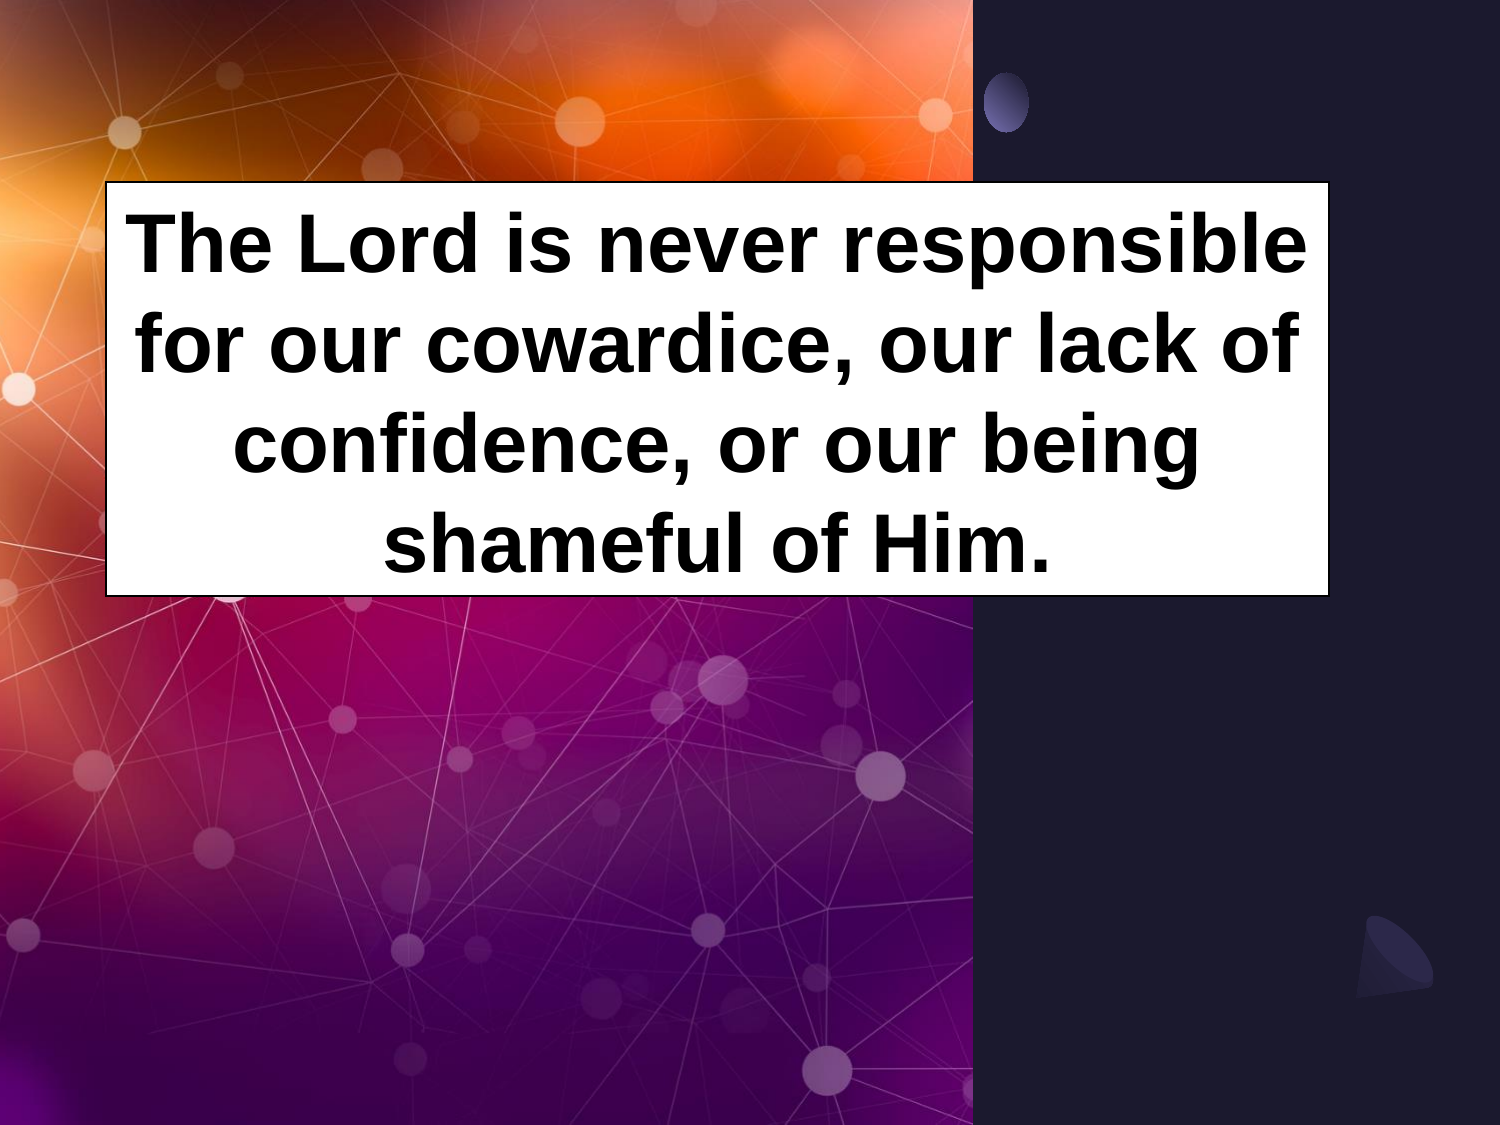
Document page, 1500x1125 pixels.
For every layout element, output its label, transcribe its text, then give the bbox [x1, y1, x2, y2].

text_box The Lord is never responsible for our cowardice, our lack of confidence, or our being shameful of Him. [973, 181, 1330, 597]
picture [0, 0, 973, 1125]
